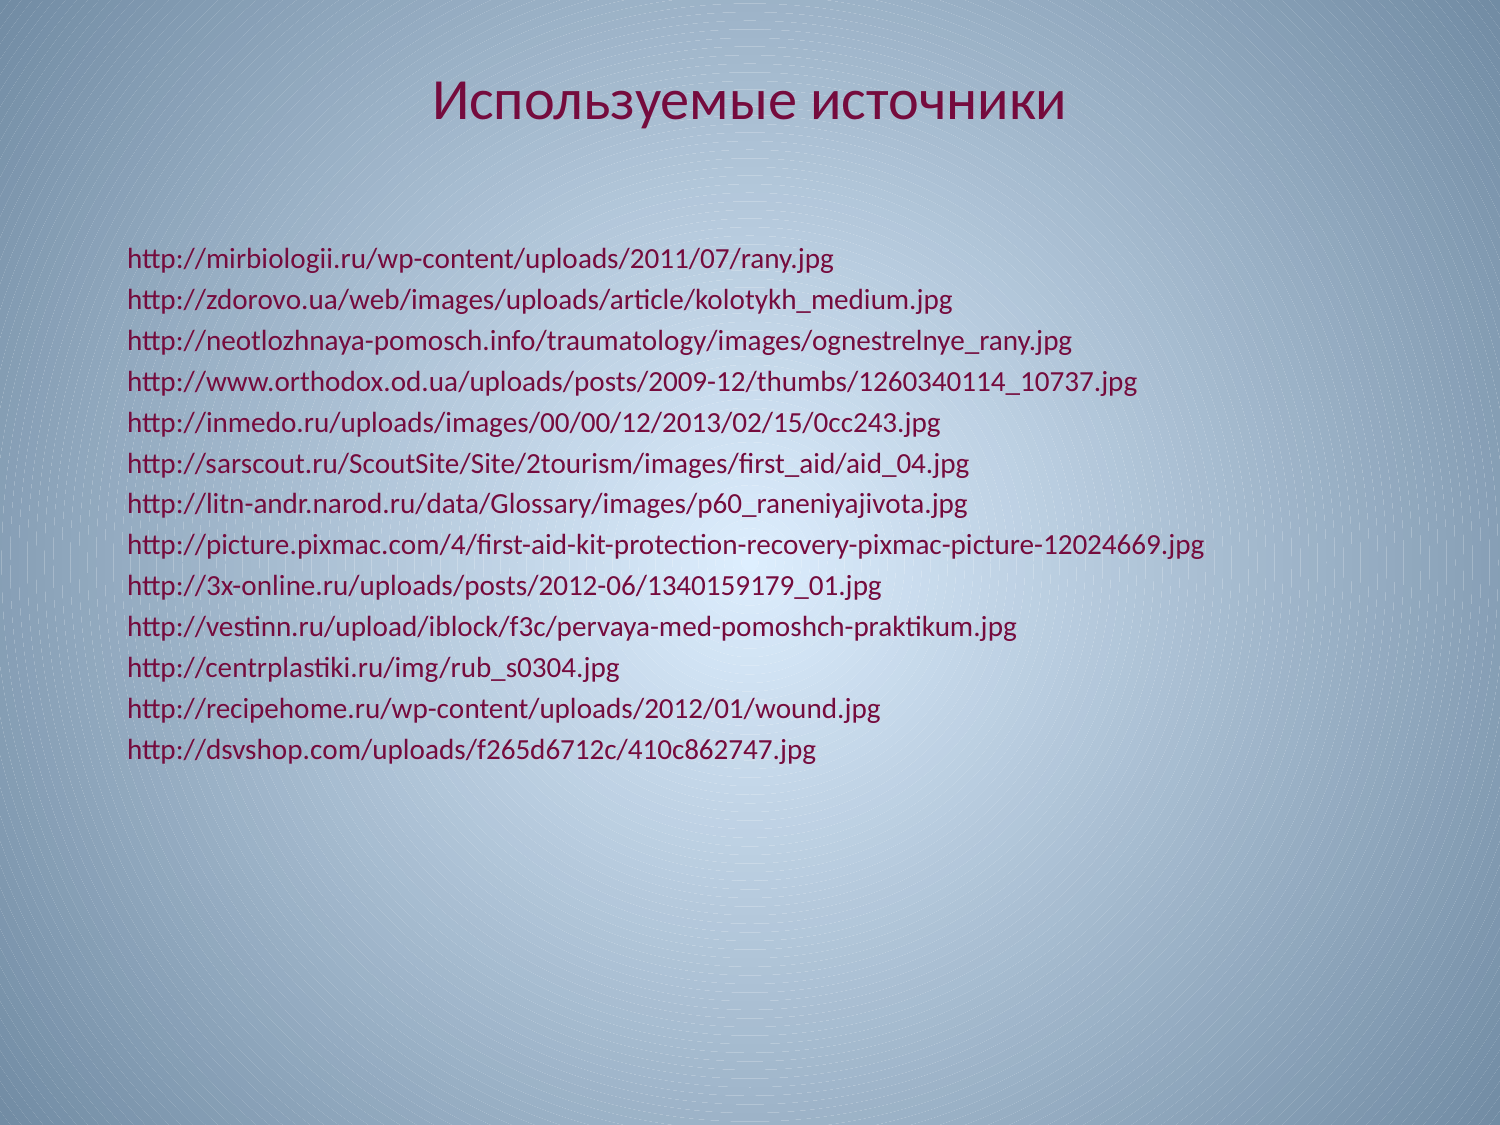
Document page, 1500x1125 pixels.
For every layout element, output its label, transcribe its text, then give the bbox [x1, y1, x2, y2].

subtitle http://mirbiologii.ru/wp-content/uploads/2011/07/rany.jpg http://zdorovo.ua/web/images/uploads/article/kolotykh_medium.jpg http://neotlozhnaya-pomosch.info/traumatology/images/ognestrelnye_rany.jpg http://www.orthodox.od.ua/uploads/posts/2009-12/thumbs/1260340114_10737.jpg http://inmedo.ru/uploads/images/00/00/12/2013/02/15/0cc243.jpg http://sarscout.ru/ScoutSite/Site/2tourism/images/first_aid/aid_04.jpg http://litn-andr.narod.ru/data/Glossary/images/p60_raneniyajivota.jpg http://picture.pixmac.com/4/first-aid-kit-protection-recovery-pixmac-picture-12024669.jpg http://3x-online.ru/uploads/posts/2012-06/1340159179_01.jpg http://vestinn.ru/upload/iblock/f3c/pervaya-med-pomoshch-praktikum.jpg http://centrplastiki.ru/img/rub_s0304.jpg http://recipehome.ru/wp-content/uploads/2012/01/wound.jpg http://dsvshop.com/uploads/f265d6712c/410c862747.jpg [112, 231, 1424, 1071]
title Используемые источники [112, 42, 1388, 149]
